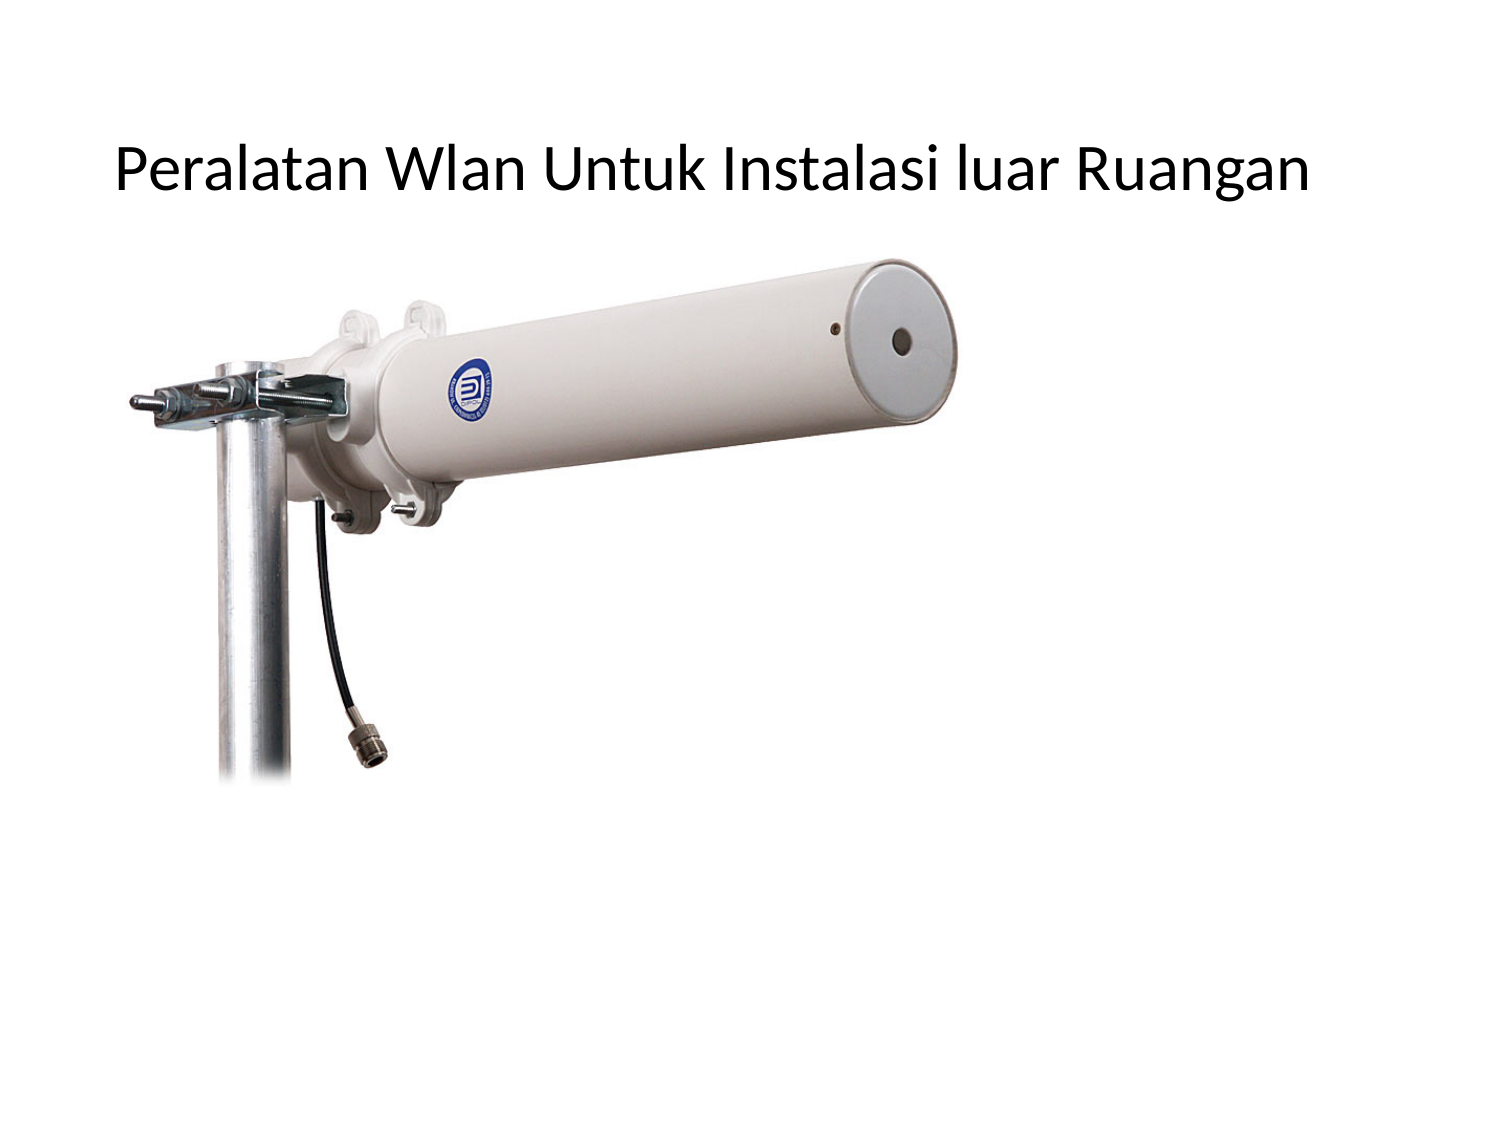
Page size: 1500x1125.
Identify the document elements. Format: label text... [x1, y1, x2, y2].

picture [124, 249, 963, 788]
text_box Peralatan Wlan Untuk Instalasi luar Ruangan [99, 70, 1450, 258]
